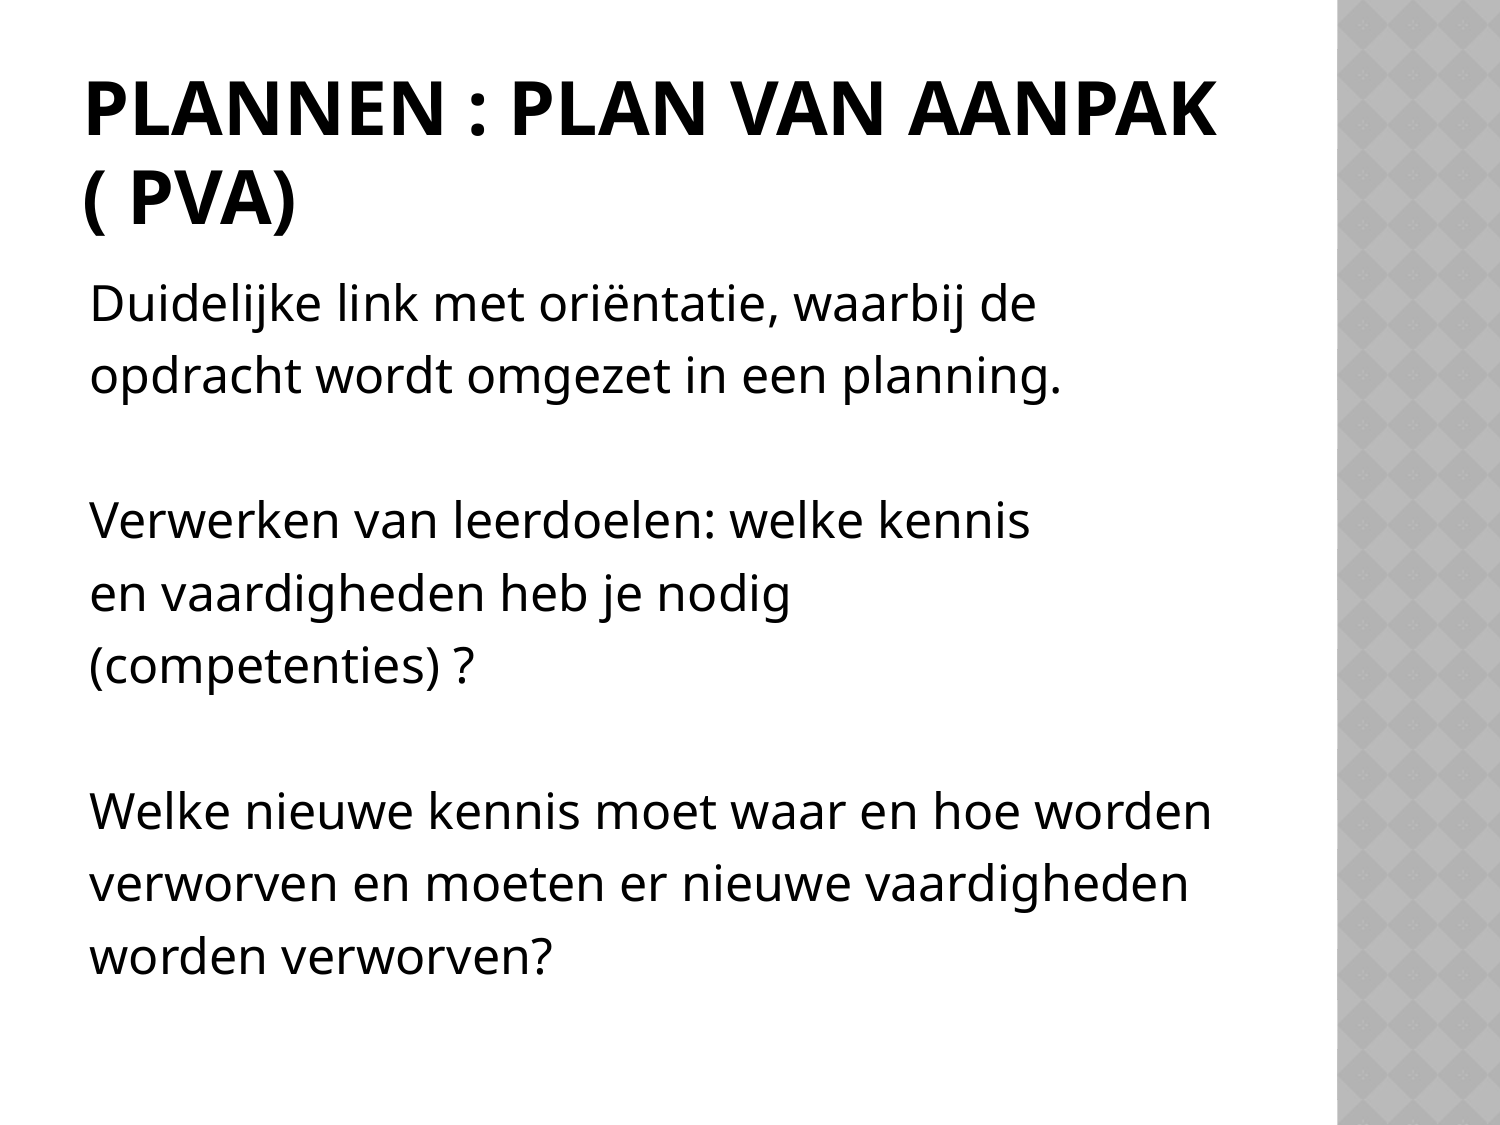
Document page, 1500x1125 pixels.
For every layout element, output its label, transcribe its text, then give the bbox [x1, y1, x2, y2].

title Plannen : Plan van Aanpak ( PvA) [75, 52, 1263, 240]
list Duidelijke link met oriëntatie, waarbij de opdracht wordt omgezet in een planning. Verwerken van leerdoelen: welke kennis en vaardigheden heb je nodig (competenties) ? Welke nieuwe kennis moet waar en hoe worden verworven en moeten er nieuwe vaardigheden worden verworven? [75, 264, 1263, 1059]
